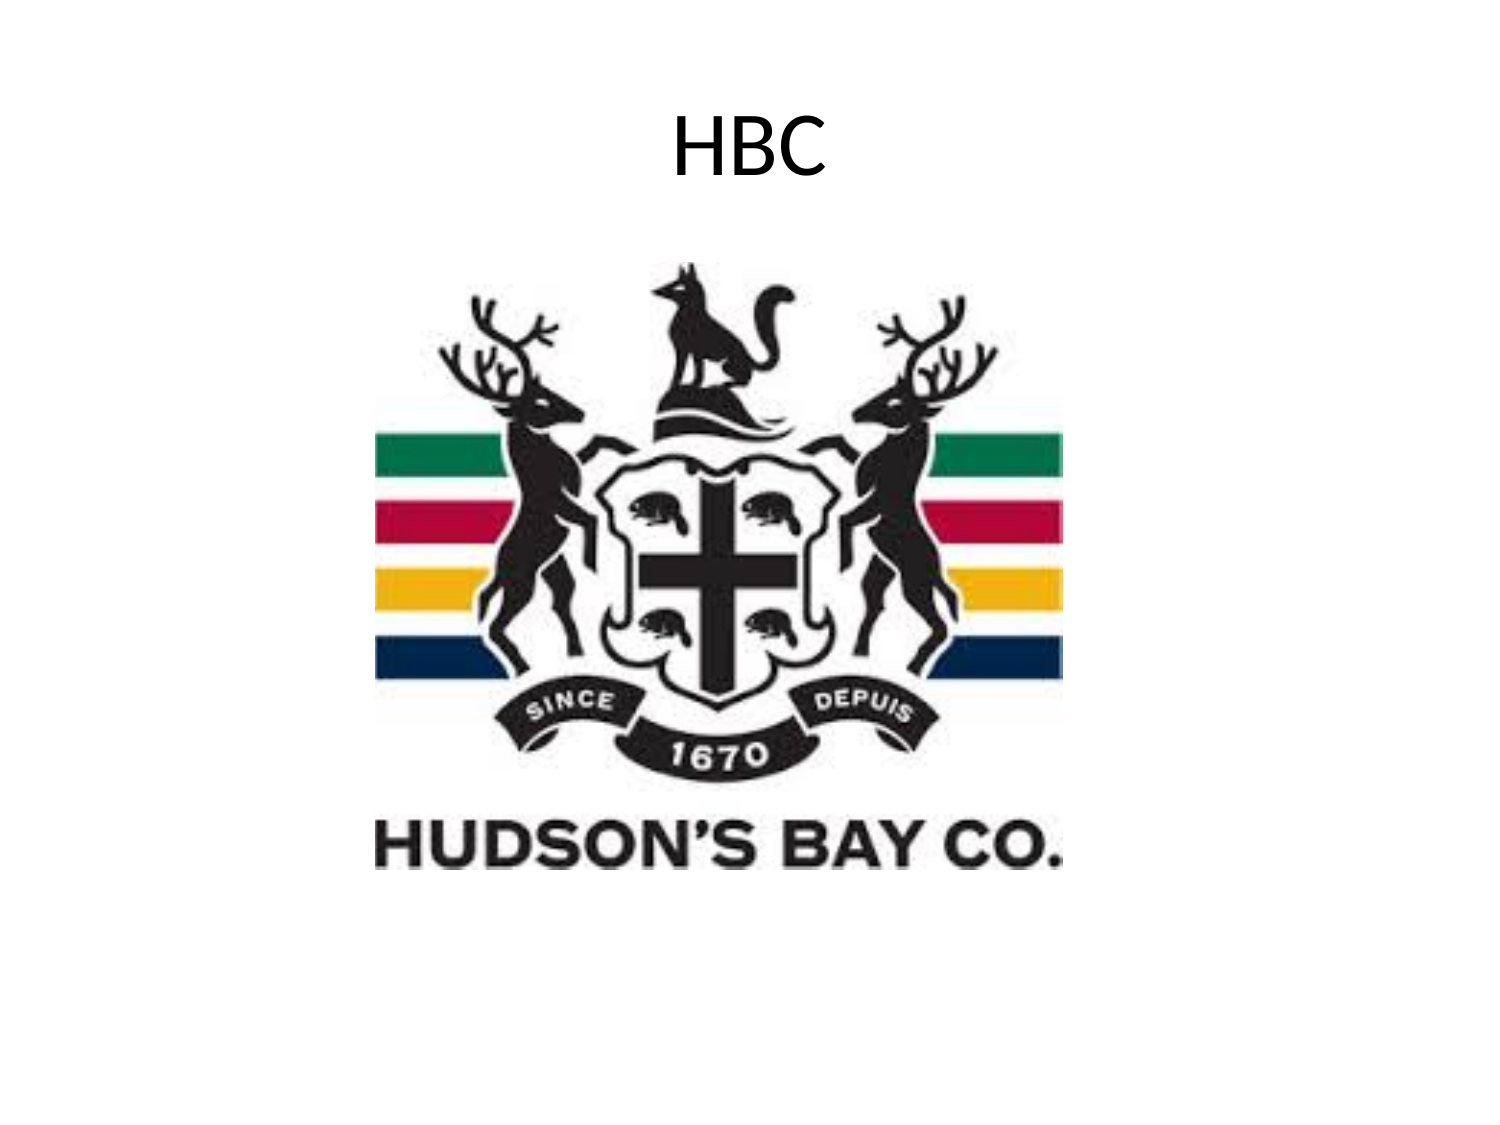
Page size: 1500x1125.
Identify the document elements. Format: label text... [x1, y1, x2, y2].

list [374, 262, 1063, 870]
title HBC [75, 45, 1425, 233]
